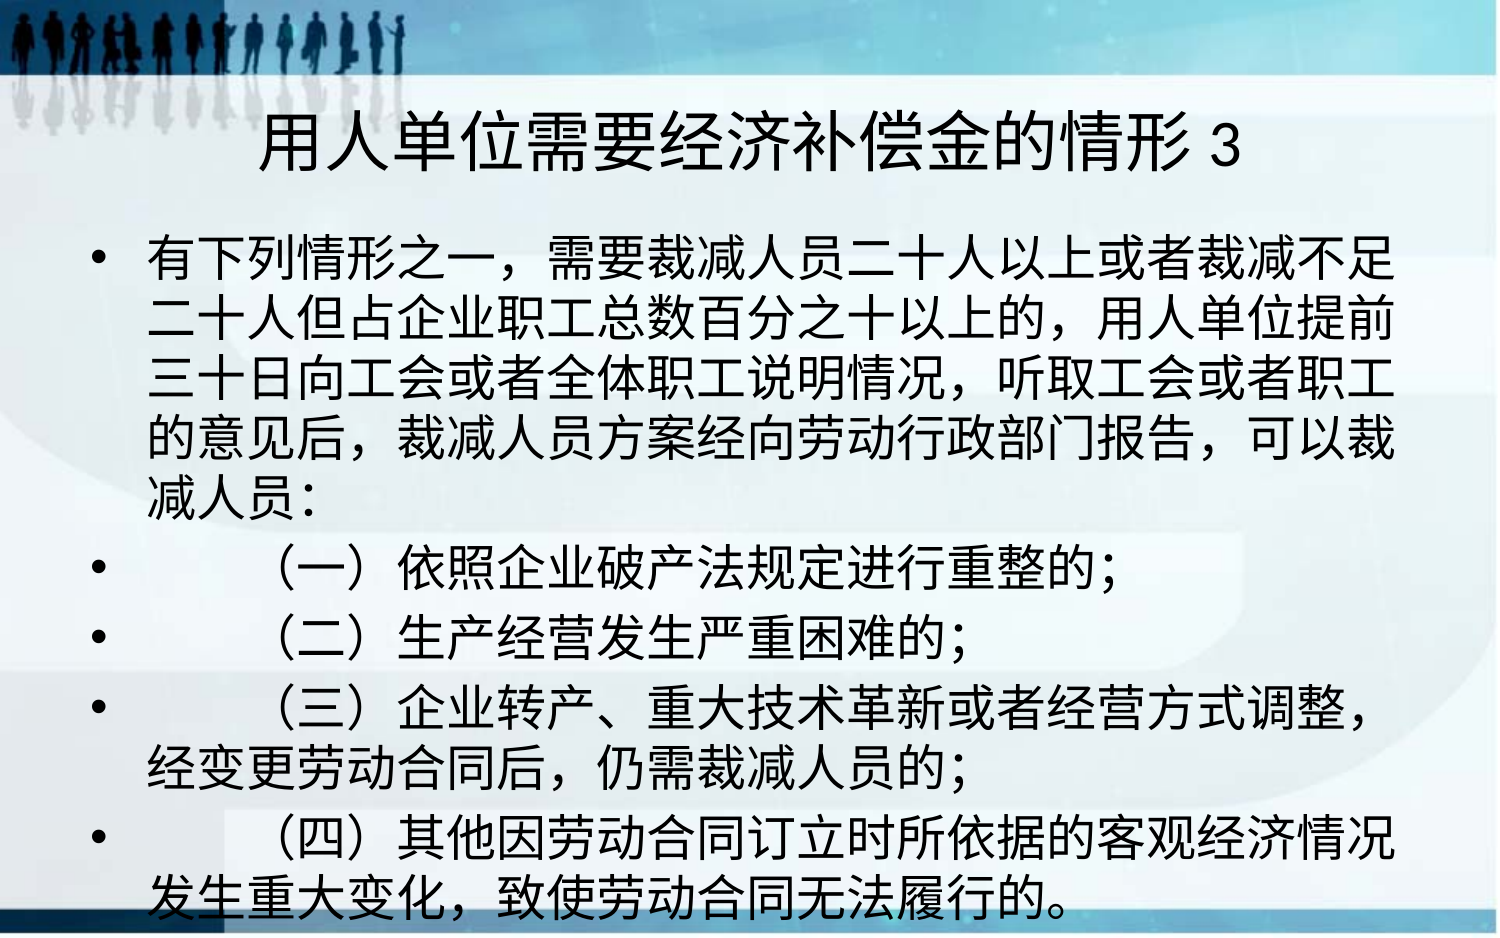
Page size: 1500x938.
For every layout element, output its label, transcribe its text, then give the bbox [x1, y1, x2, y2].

title 用人单位需要经济补偿金的情形3 [74, 70, 1426, 210]
list 有下列情形之一，需要裁减人员二十人以上或者裁减不足二十人但占企业职工总数百分之十以上的，用人单位提前三十日向工会或者全体职工说明情况，听取工会或者职工的意见后，裁减人员方案经向劳动行政部门报告，可以裁减人员： （一）依照企业破产法规定进行重整的； （二）生产经营发生严重困难的； （三）企业转产、重大技术革新或者经营方式调整，经变更劳动合同后，仍需裁减人员的； （四）其他因劳动合同订立时所依据的客观经济情况发生重大变化，致使劳动合同无法履行的。 [74, 218, 1426, 838]
picture [0, 0, 1500, 938]
